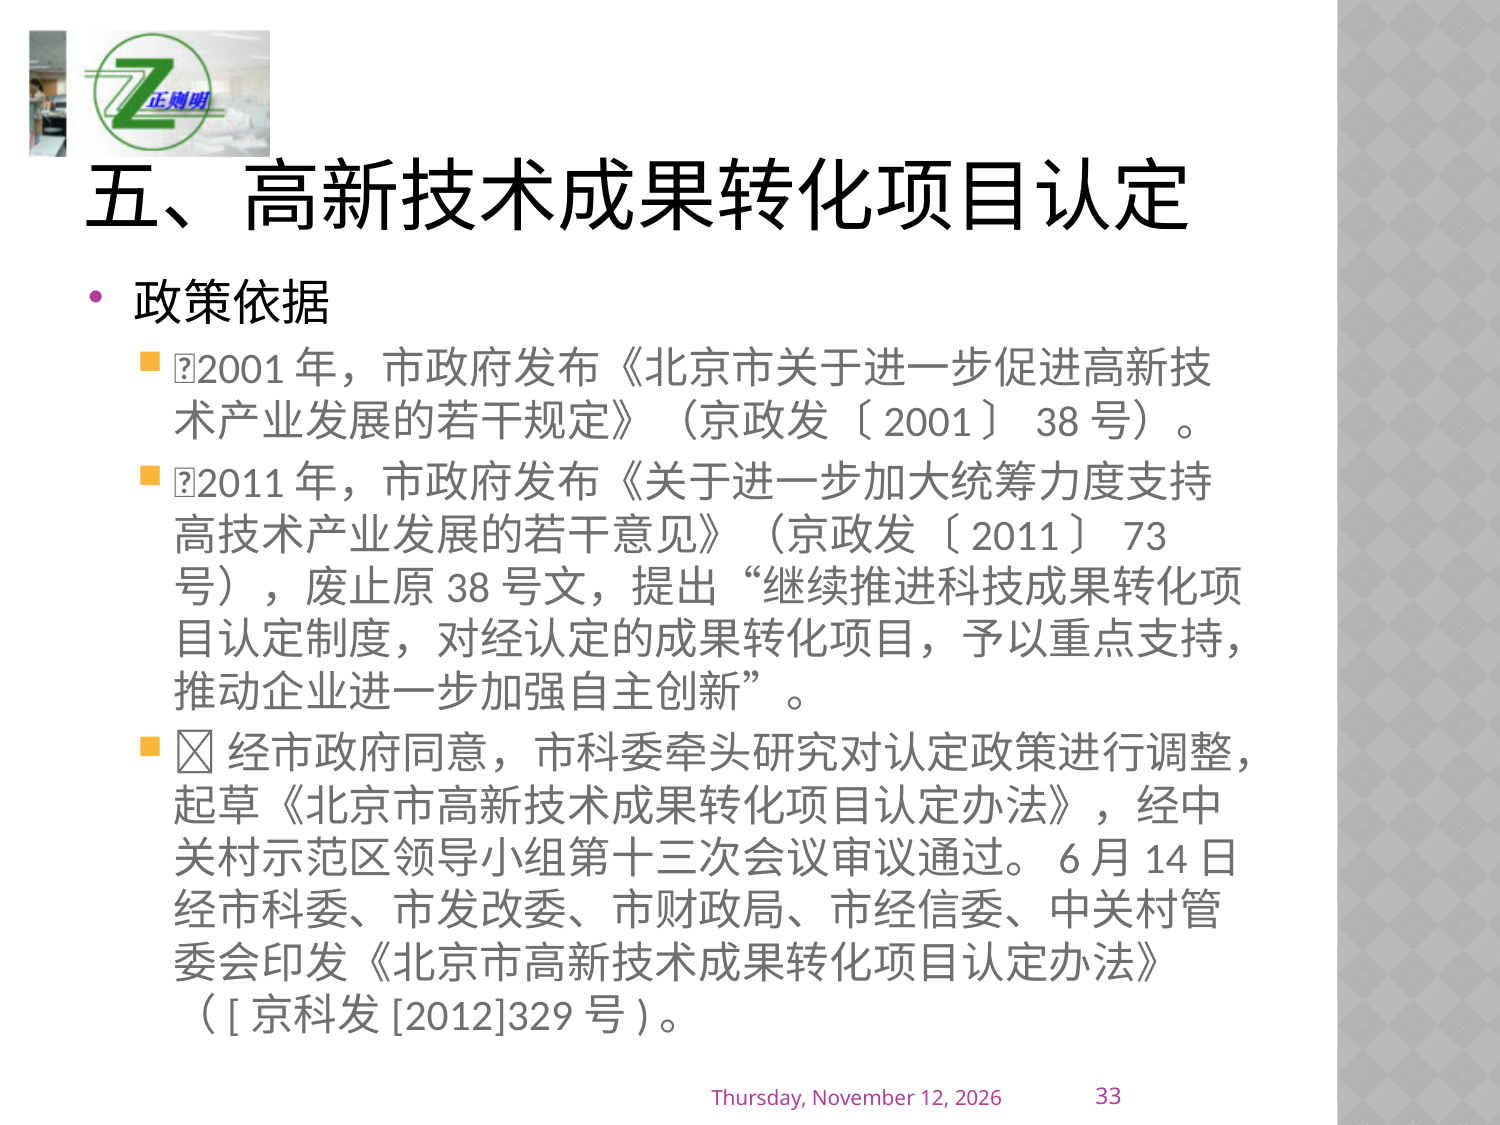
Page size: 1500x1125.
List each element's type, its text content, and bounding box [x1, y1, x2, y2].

list 政策依据 2001年，市政府发布《北京市关于进一步促进高新技术产业发展的若干规定》（京政发〔2001〕38号）。 2011年，市政府发布《关于进一步加大统筹力度支持高技术产业发展的若干意见》（京政发〔2011〕73号），废止原38号文，提出“继续推进科技成果转化项目认定制度，对经认定的成果转化项目，予以重点支持，推动企业进一步加强自主创新”。 经市政府同意，市科委牵头研究对认定政策进行调整，起草《北京市高新技术成果转化项目认定办法》，经中关村示范区领导小组第十三次会议审议通过。6月14日经市科委、市发改委、市财政局、市经信委、中关村管委会印发《北京市高新技术成果转化项目认定办法》（[京科发[2012]329号)。 [75, 264, 1263, 1059]
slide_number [696, 1075, 1025, 1113]
slide_number 33 [1025, 1075, 1122, 1113]
picture [29, 30, 270, 157]
title 五、高新技术成果转化项目认定 [75, 52, 1263, 240]
